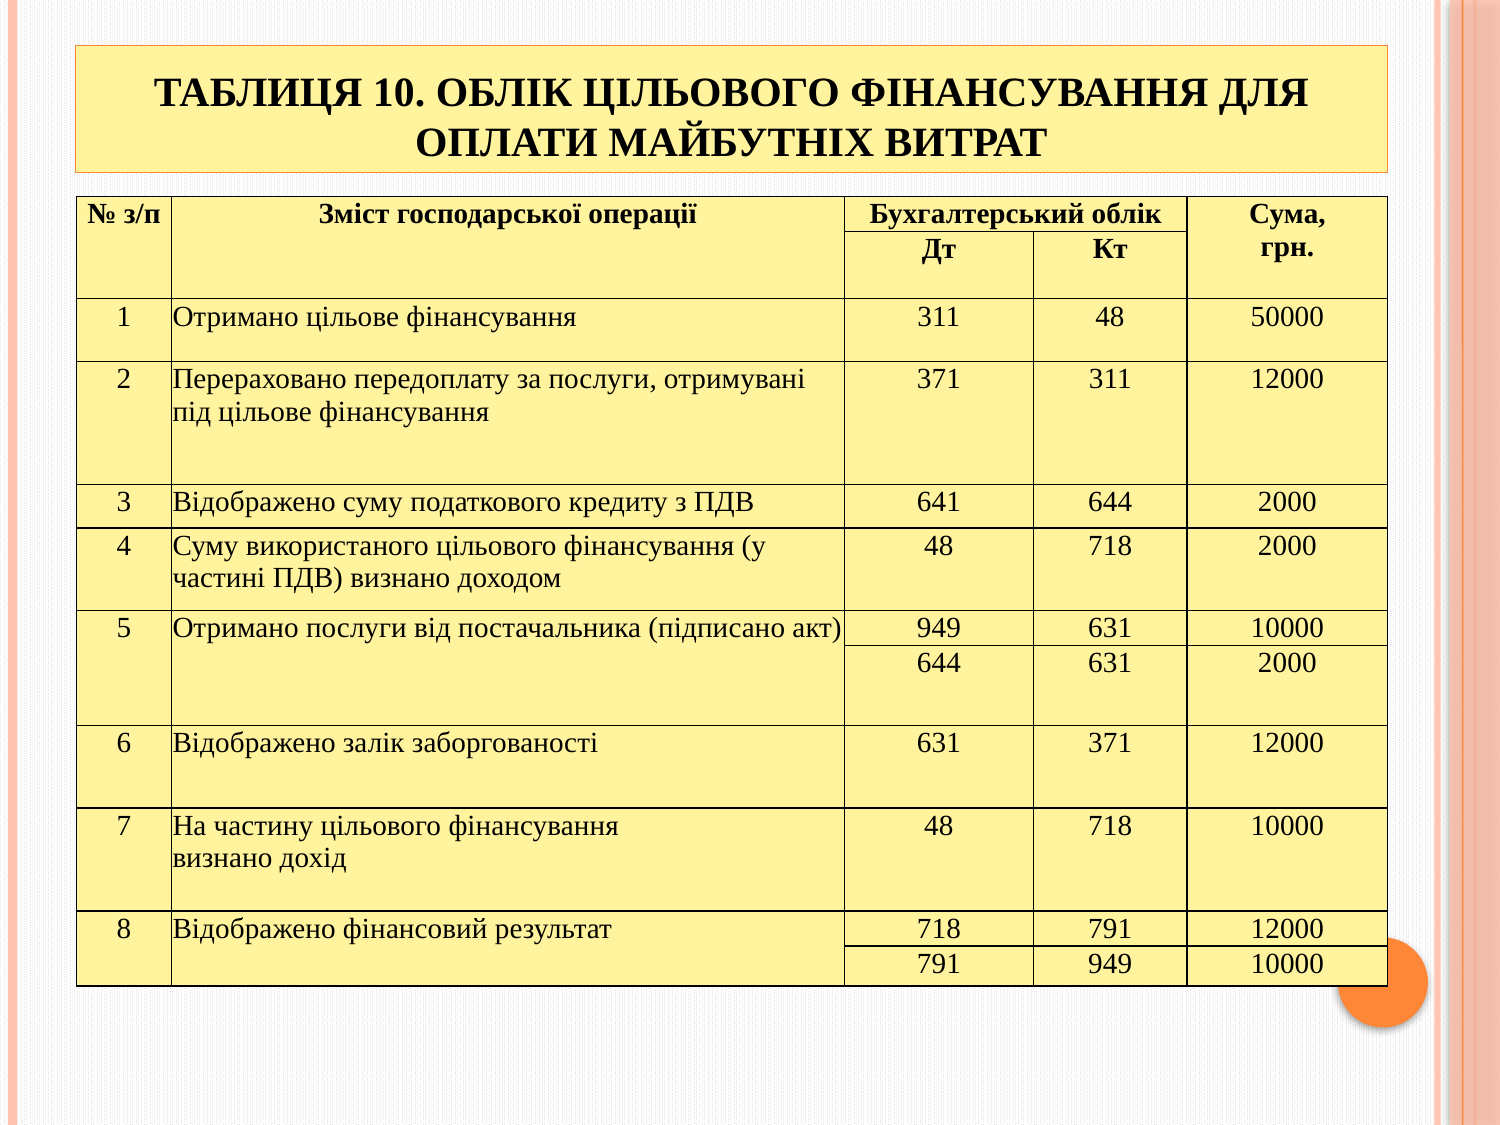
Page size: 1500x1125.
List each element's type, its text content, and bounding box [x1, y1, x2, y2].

table_cell 644 [1034, 485, 1186, 527]
table_cell Відображено фінансовий результат [172, 912, 844, 985]
table_cell 48 [845, 529, 1033, 610]
table_cell 641 [845, 485, 1033, 527]
table_cell Суму використаного цільового фінансування (у частині ПДВ) визнано доходом [172, 529, 844, 610]
table_header Бухгалтерський облік [845, 197, 1186, 231]
table_cell Отримано цільове фінансування [172, 299, 844, 361]
table_cell Отримано послуги від постачальника (підписано акт) [172, 611, 844, 725]
table_header № з/п [77, 197, 171, 298]
table_cell 2000 [1188, 485, 1387, 527]
table_cell 12000 [1188, 362, 1387, 484]
table_cell 371 [1034, 726, 1186, 807]
table_cell 631 [845, 726, 1033, 807]
table_cell 4 [77, 529, 171, 610]
table_cell 718 [1034, 529, 1186, 610]
table_cell 1 [77, 299, 171, 361]
table_cell 6 [77, 726, 171, 807]
table_cell 5 [77, 611, 171, 725]
table_cell 2 [77, 362, 171, 484]
table_cell 718 [1034, 809, 1186, 910]
table_cell 311 [845, 299, 1033, 361]
table_cell Перераховано передоплату за послуги, отримувані під цільове фінансування [172, 362, 844, 484]
table_cell 311 [1034, 362, 1186, 484]
table_cell 3 [77, 485, 171, 527]
table_cell 2000 [1188, 646, 1387, 725]
table_cell 949 [1034, 947, 1186, 985]
table_cell 8 [77, 912, 171, 985]
table_cell Відображено суму податкового кредиту з ПДВ [172, 485, 844, 527]
table_cell 10000 [1188, 611, 1387, 645]
table_cell 631 [1034, 611, 1186, 645]
table_cell 644 [845, 646, 1033, 725]
table_cell 50000 [1188, 299, 1387, 361]
table_cell 48 [1034, 299, 1186, 361]
table_cell Кт [1034, 232, 1186, 298]
table_cell 791 [1034, 912, 1186, 945]
table_cell 791 [845, 947, 1033, 985]
table_cell 2000 [1188, 529, 1387, 610]
table_cell 12000 [1188, 912, 1387, 945]
table_cell 7 [77, 809, 171, 910]
title Таблиця 10. Облік цільового фінансування для оплати майбутніх витрат [75, 45, 1388, 173]
table_header Зміст господарської операції [172, 197, 844, 298]
table_cell 718 [845, 912, 1033, 945]
table_cell На частину цільового фінансування визнано дохід [172, 809, 844, 910]
table_cell 10000 [1188, 809, 1387, 910]
table_cell 949 [845, 611, 1033, 645]
table_header Сума, грн. [1188, 197, 1387, 298]
table_cell Відображено залік заборгованості [172, 726, 844, 807]
table_cell 48 [845, 809, 1033, 910]
table_cell 631 [1034, 646, 1186, 725]
table_cell 12000 [1188, 726, 1387, 807]
table_cell 10000 [1188, 947, 1387, 985]
table_cell Дт [845, 232, 1033, 298]
table_cell 371 [845, 362, 1033, 484]
